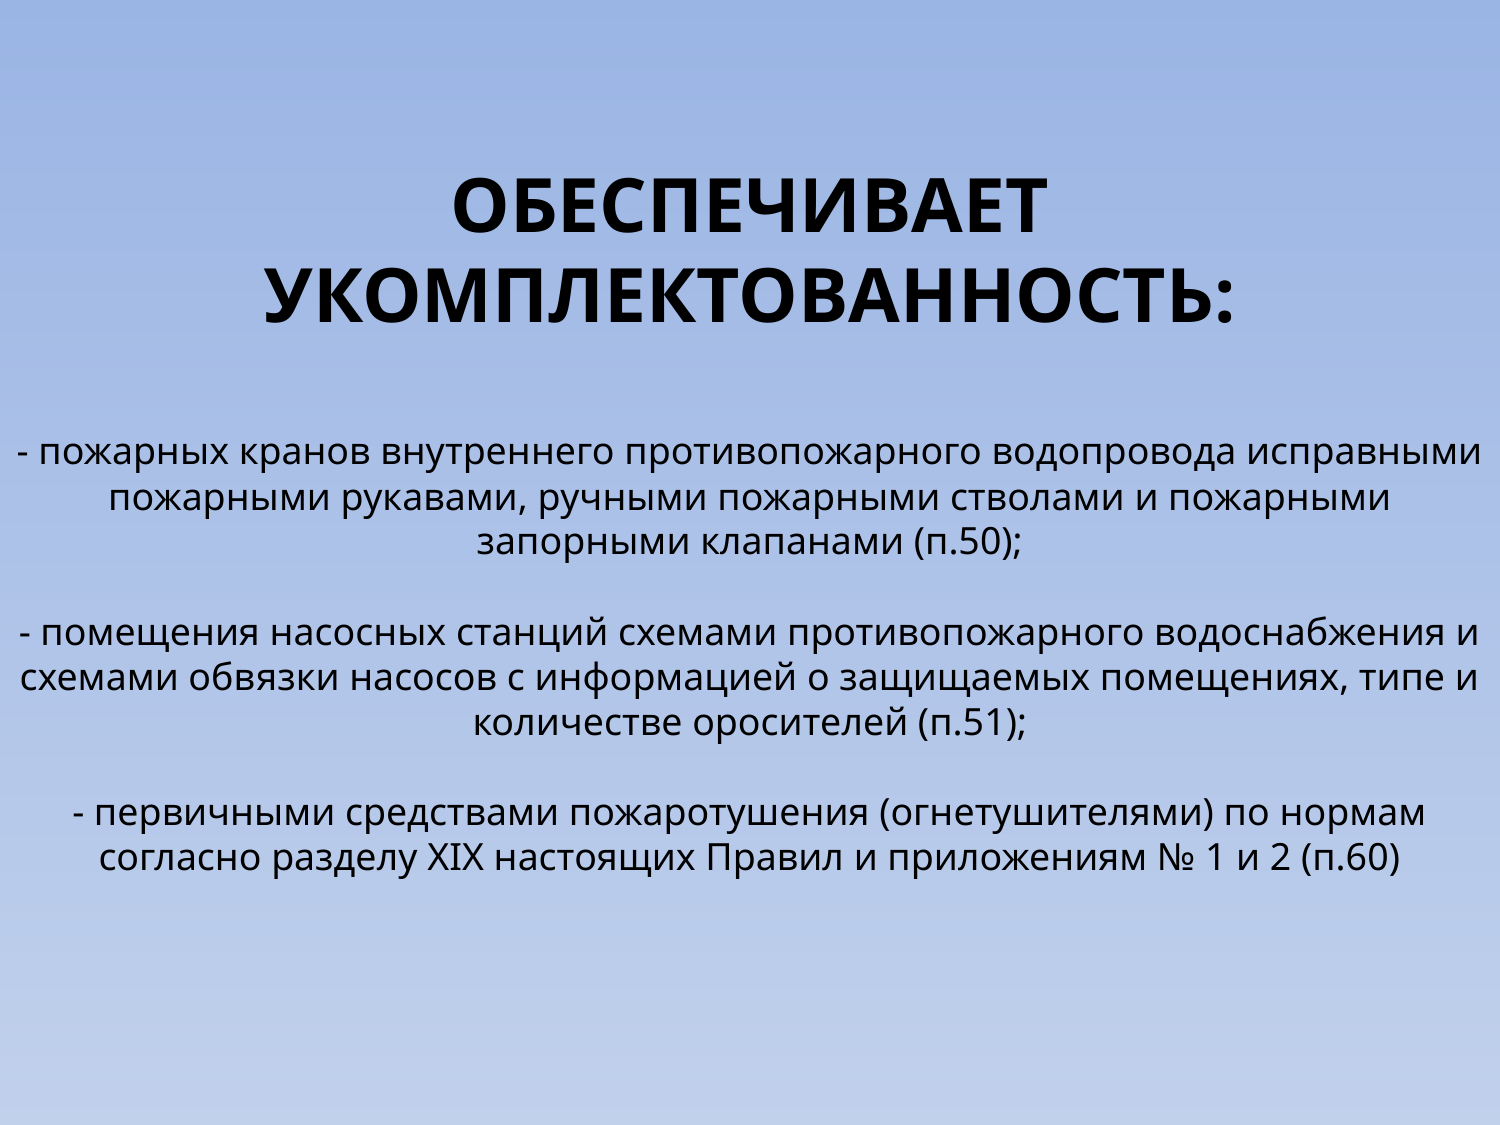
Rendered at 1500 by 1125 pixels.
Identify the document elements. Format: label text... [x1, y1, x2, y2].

title ОБЕСПЕЧИВАЕТ УКОМПЛЕКТОВАННОСТЬ: - пожарных кранов внутреннего противопожарного водопровода исправными пожарными рукавами, ручными пожарными стволами и пожарными запорными клапанами (п.50); - помещения насосных станций схемами противопожарного водоснабжения и схемами обвязки насосов с информацией о защищаемых помещениях, типе и количестве оросителей (п.51); - первичными средствами пожаротушения (огнетушителями) по нормам согласно разделу XIX настоящих Правил и приложениям № 1 и 2 (п.60) [0, 0, 1500, 1125]
